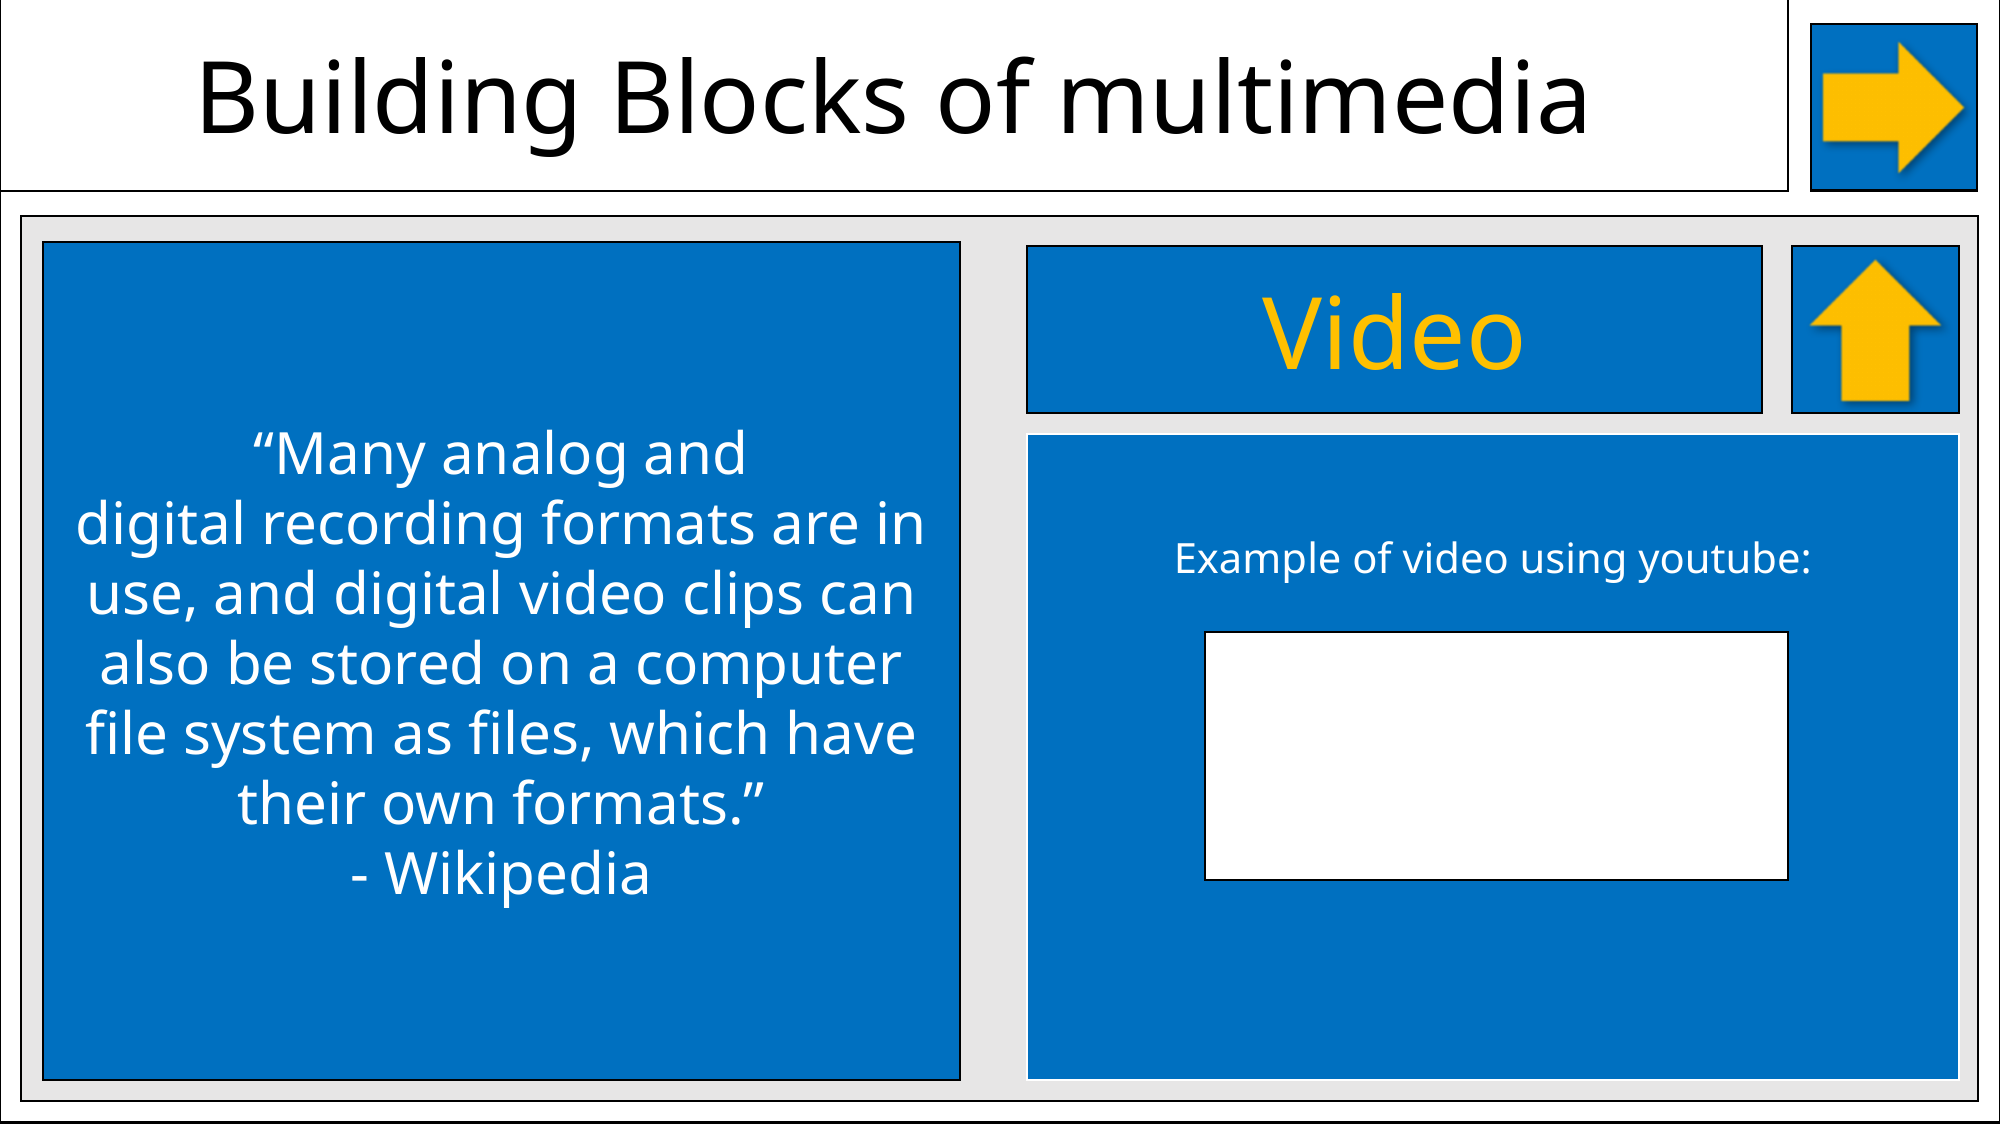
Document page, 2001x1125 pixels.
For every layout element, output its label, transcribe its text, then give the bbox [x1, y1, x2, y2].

text_box “Many analog and digital recording formats are in use, and digital video clips can also be stored on a computer file system as files, which have their own formats.” - Wikipedia [42, 241, 961, 1081]
text_box [0, 0, 2000, 1124]
text_box [1822, 40, 1963, 173]
text_box Building Blocks of multimedia [0, 0, 1789, 192]
text_box [1791, 245, 1960, 414]
text_box [1811, 261, 1940, 401]
text_box https://www.youtube.com/watch?v=2FKrDPTxCJ0 [1204, 631, 1789, 881]
text_box [20, 215, 1979, 1102]
text_box [1810, 23, 1978, 192]
text_box Video [1026, 245, 1763, 414]
text_box Example of video using youtube: [1026, 433, 1960, 1081]
